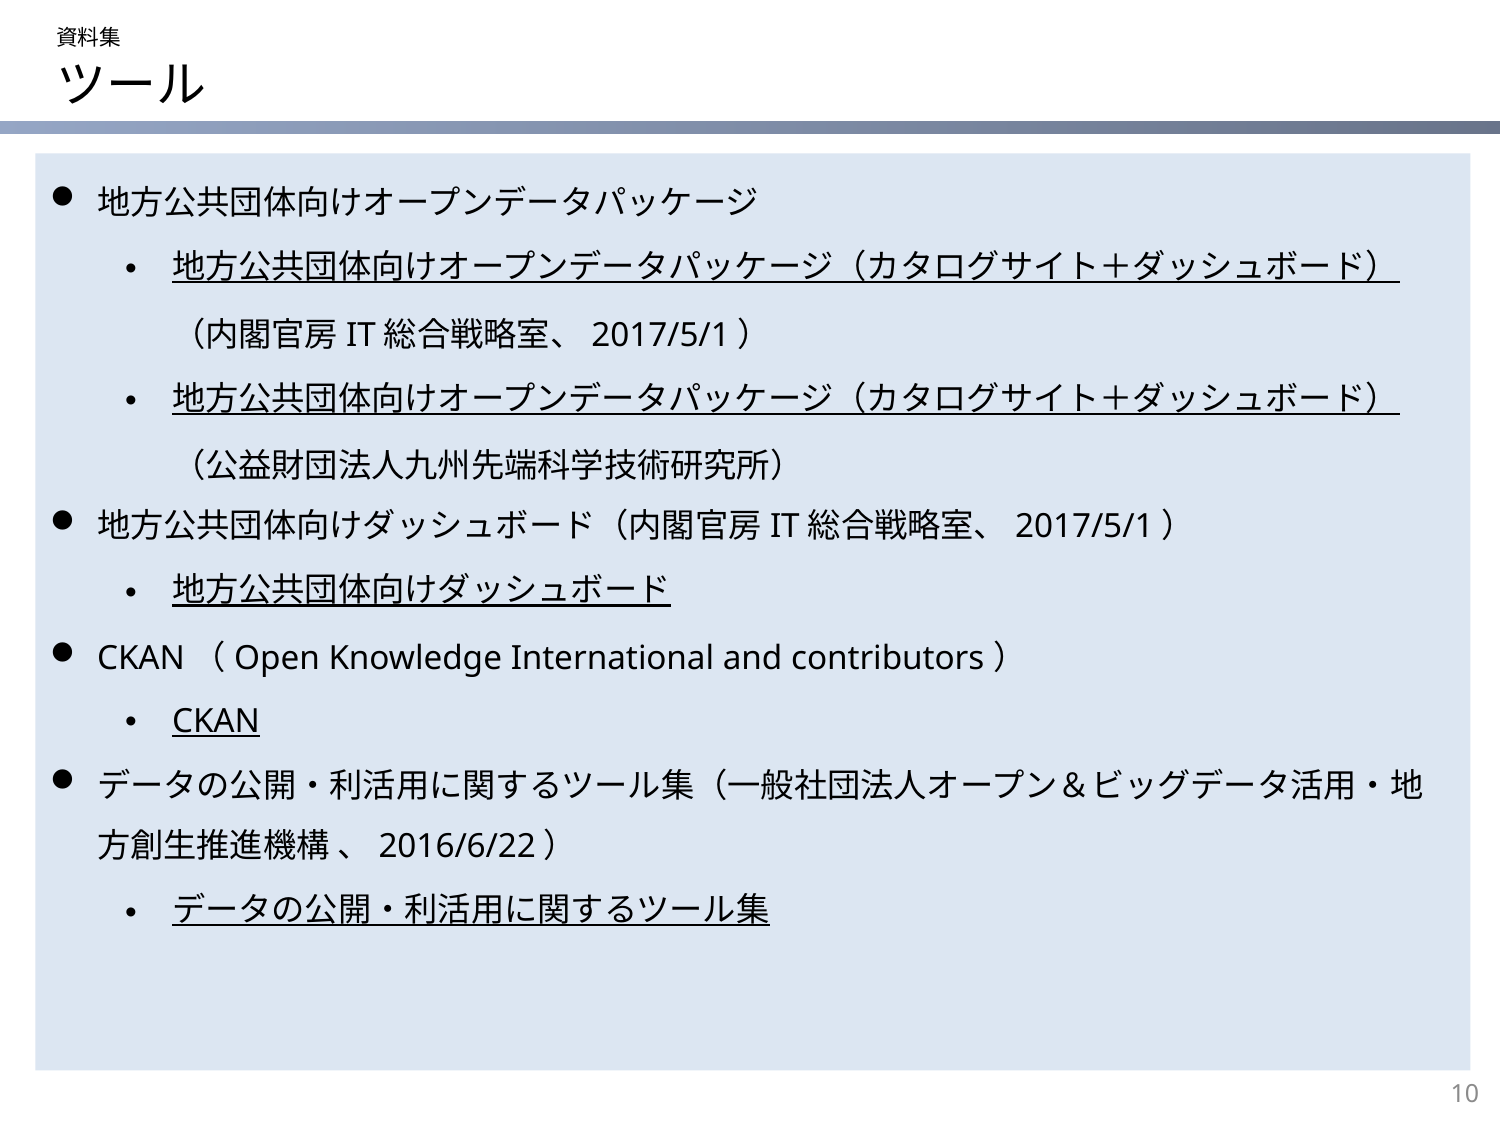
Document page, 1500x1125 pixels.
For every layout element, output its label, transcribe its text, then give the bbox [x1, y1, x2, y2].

title ツール [41, 58, 1471, 122]
text_box 地方公共団体向けオープンデータパッケージ 地方公共団体向けオープンデータパッケージ（カタログサイト＋ダッシュボード）（内閣官房IT総合戦略室、2017/5/1） 地方公共団体向けオープンデータパッケージ（カタログサイト＋ダッシュボード）（公益財団法人九州先端科学技術研究所） 地方公共団体向けダッシュボード（内閣官房IT総合戦略室、2017/5/1） 地方公共団体向けダッシュボード CKAN（Open Knowledge International and contributors） CKAN データの公開・利活用に関するツール集（一般社団法人オープン＆ビッグデータ活用・地方創生推進機構 、2016/6/22） データの公開・利活用に関するツール集 [35, 153, 1471, 1071]
text_box 資料集 [41, 19, 1471, 58]
slide_number 10 [1411, 1070, 1495, 1118]
